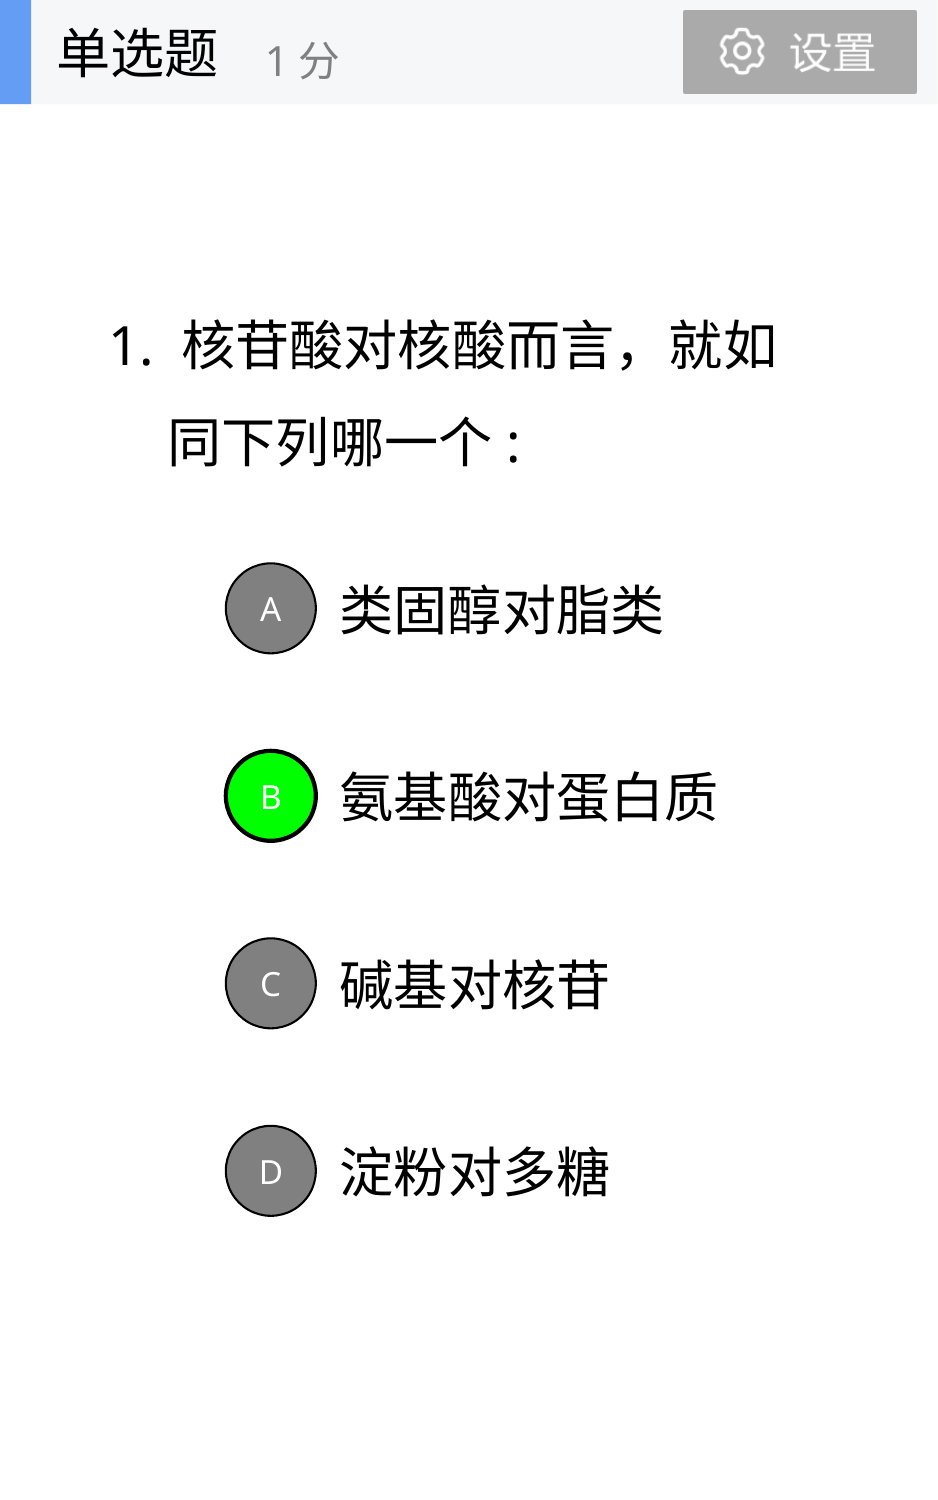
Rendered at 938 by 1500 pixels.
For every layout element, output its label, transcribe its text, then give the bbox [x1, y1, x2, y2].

text_box 淀粉对多糖 [324, 1130, 643, 1212]
text_box 1. 核苷酸对核酸而言，就如同下列哪一个: [93, 271, 794, 482]
text_box B [224, 749, 317, 842]
text_box C [224, 937, 317, 1030]
text_box 类固醇对脂类 [324, 568, 697, 649]
text_box D [224, 1124, 317, 1217]
text_box A [224, 562, 317, 655]
text_box 氨基酸对蛋白质 [324, 755, 751, 837]
text_box 碱基对核苷 [324, 943, 643, 1024]
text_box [0, 0, 938, 105]
picture [683, 10, 917, 94]
